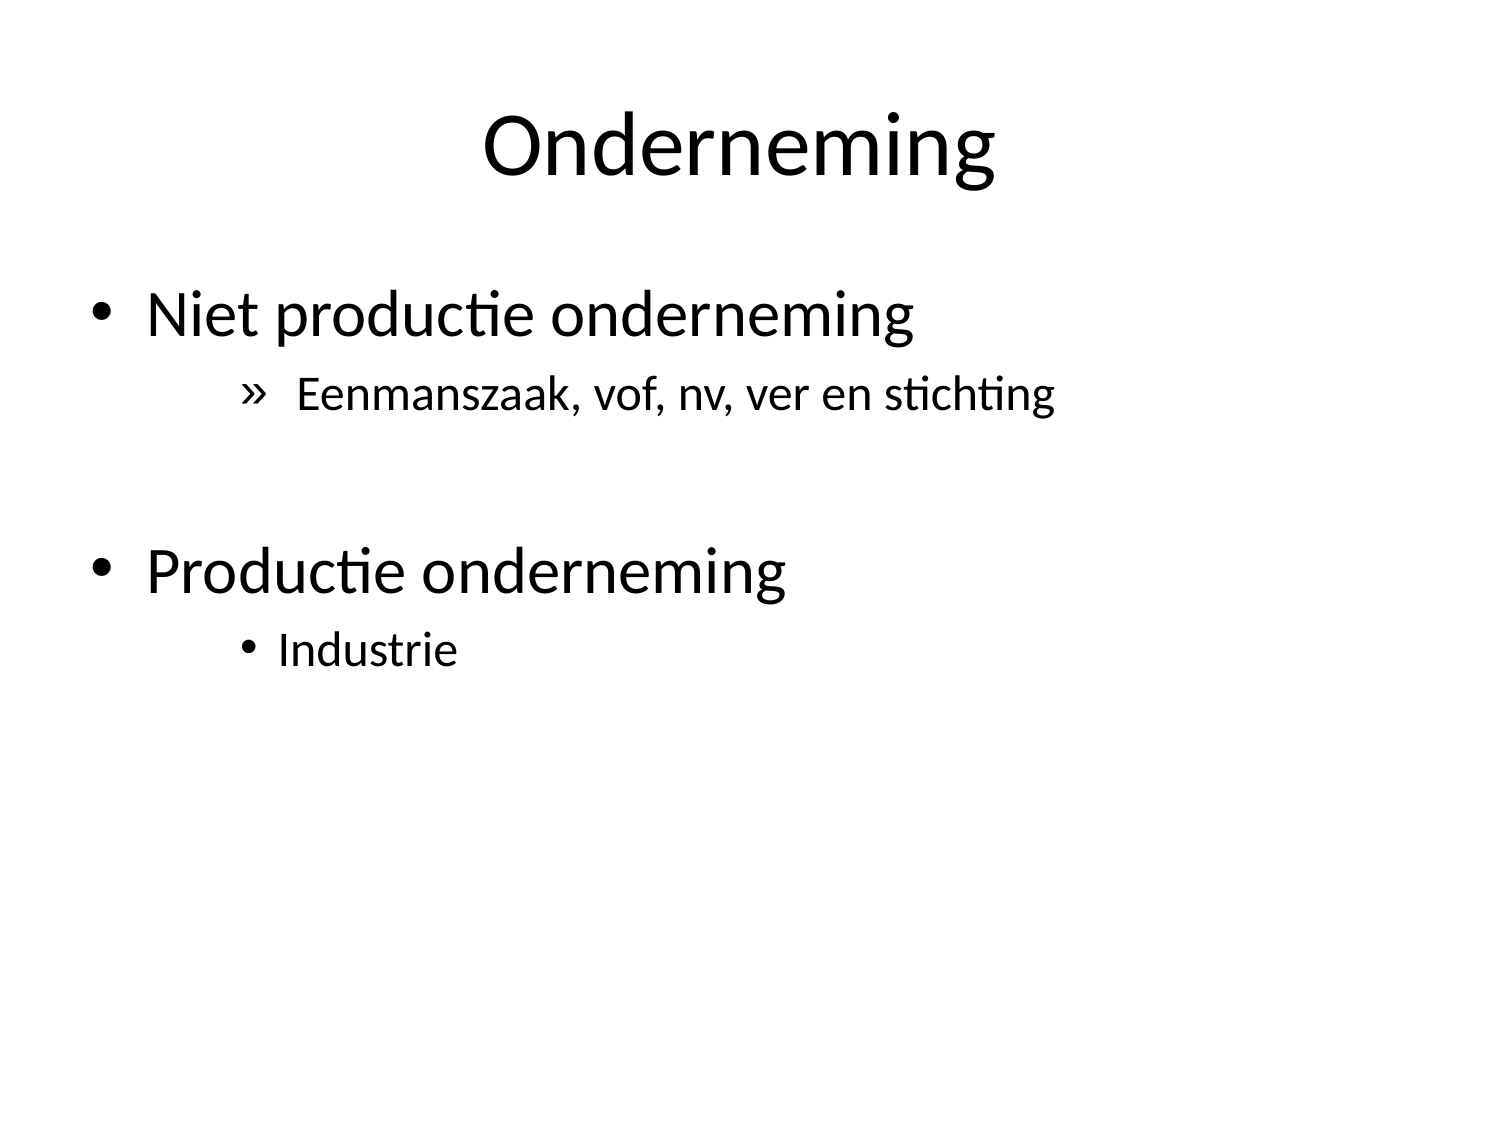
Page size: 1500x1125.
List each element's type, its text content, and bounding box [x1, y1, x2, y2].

list Niet productie onderneming Eenmanszaak, vof, nv, ver en stichting Productie onderneming Industrie [75, 262, 1425, 1005]
title Onderneming [75, 45, 1425, 233]
